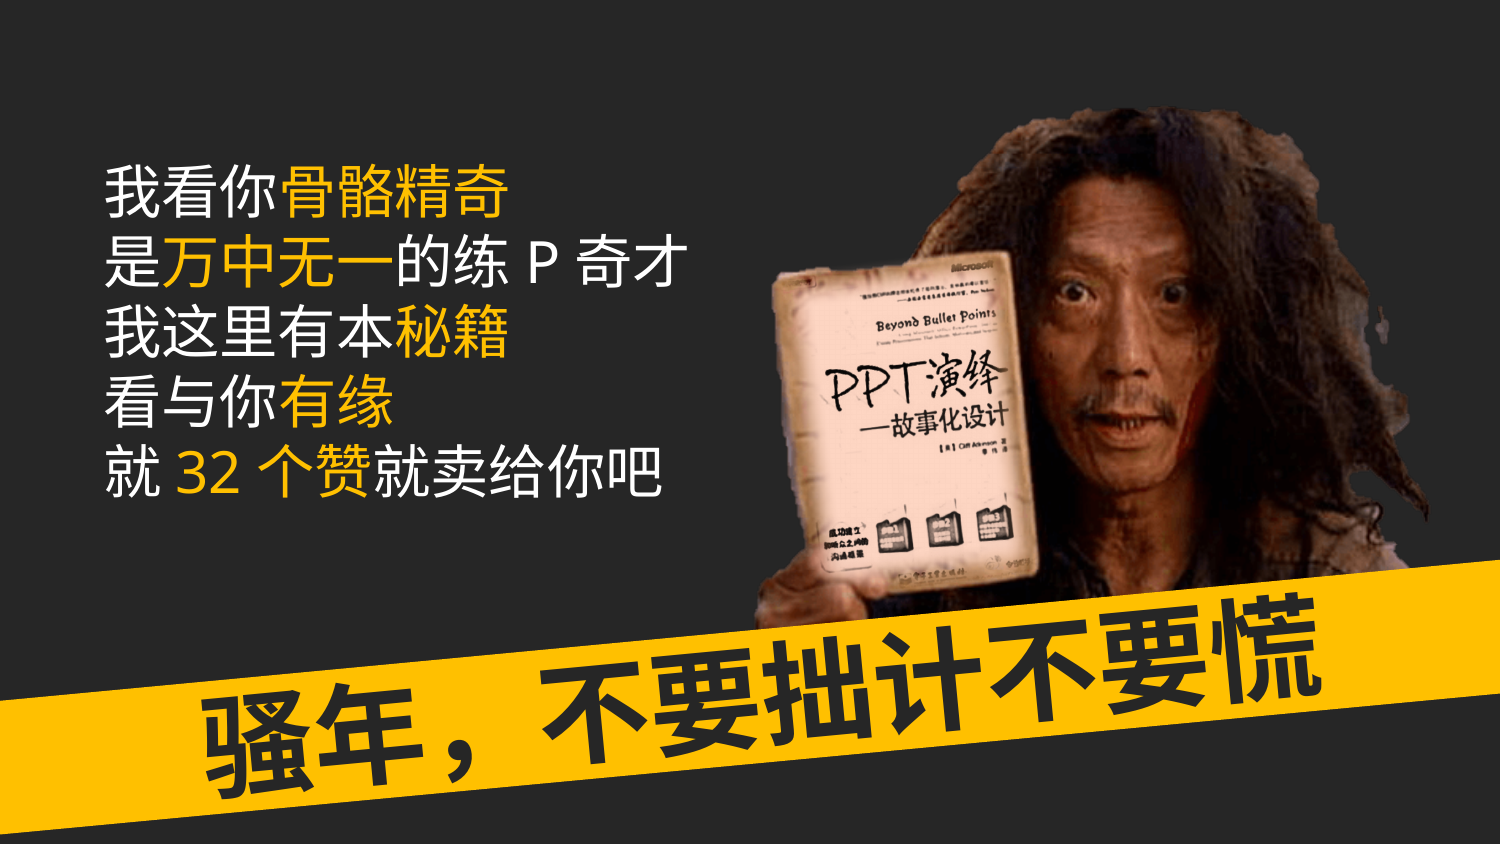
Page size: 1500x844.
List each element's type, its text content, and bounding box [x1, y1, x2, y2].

text_box 骚年，不要拙计不要慌 [179, 623, 1343, 823]
text_box [1338, 653, 1500, 709]
picture [706, 102, 1498, 648]
text_box [0, 683, 193, 835]
text_box 我看你骨骼精奇 是万中无一的练P奇才 我这里有本秘籍 看与你有缘 就32个赞就卖给你吧 [88, 147, 701, 513]
